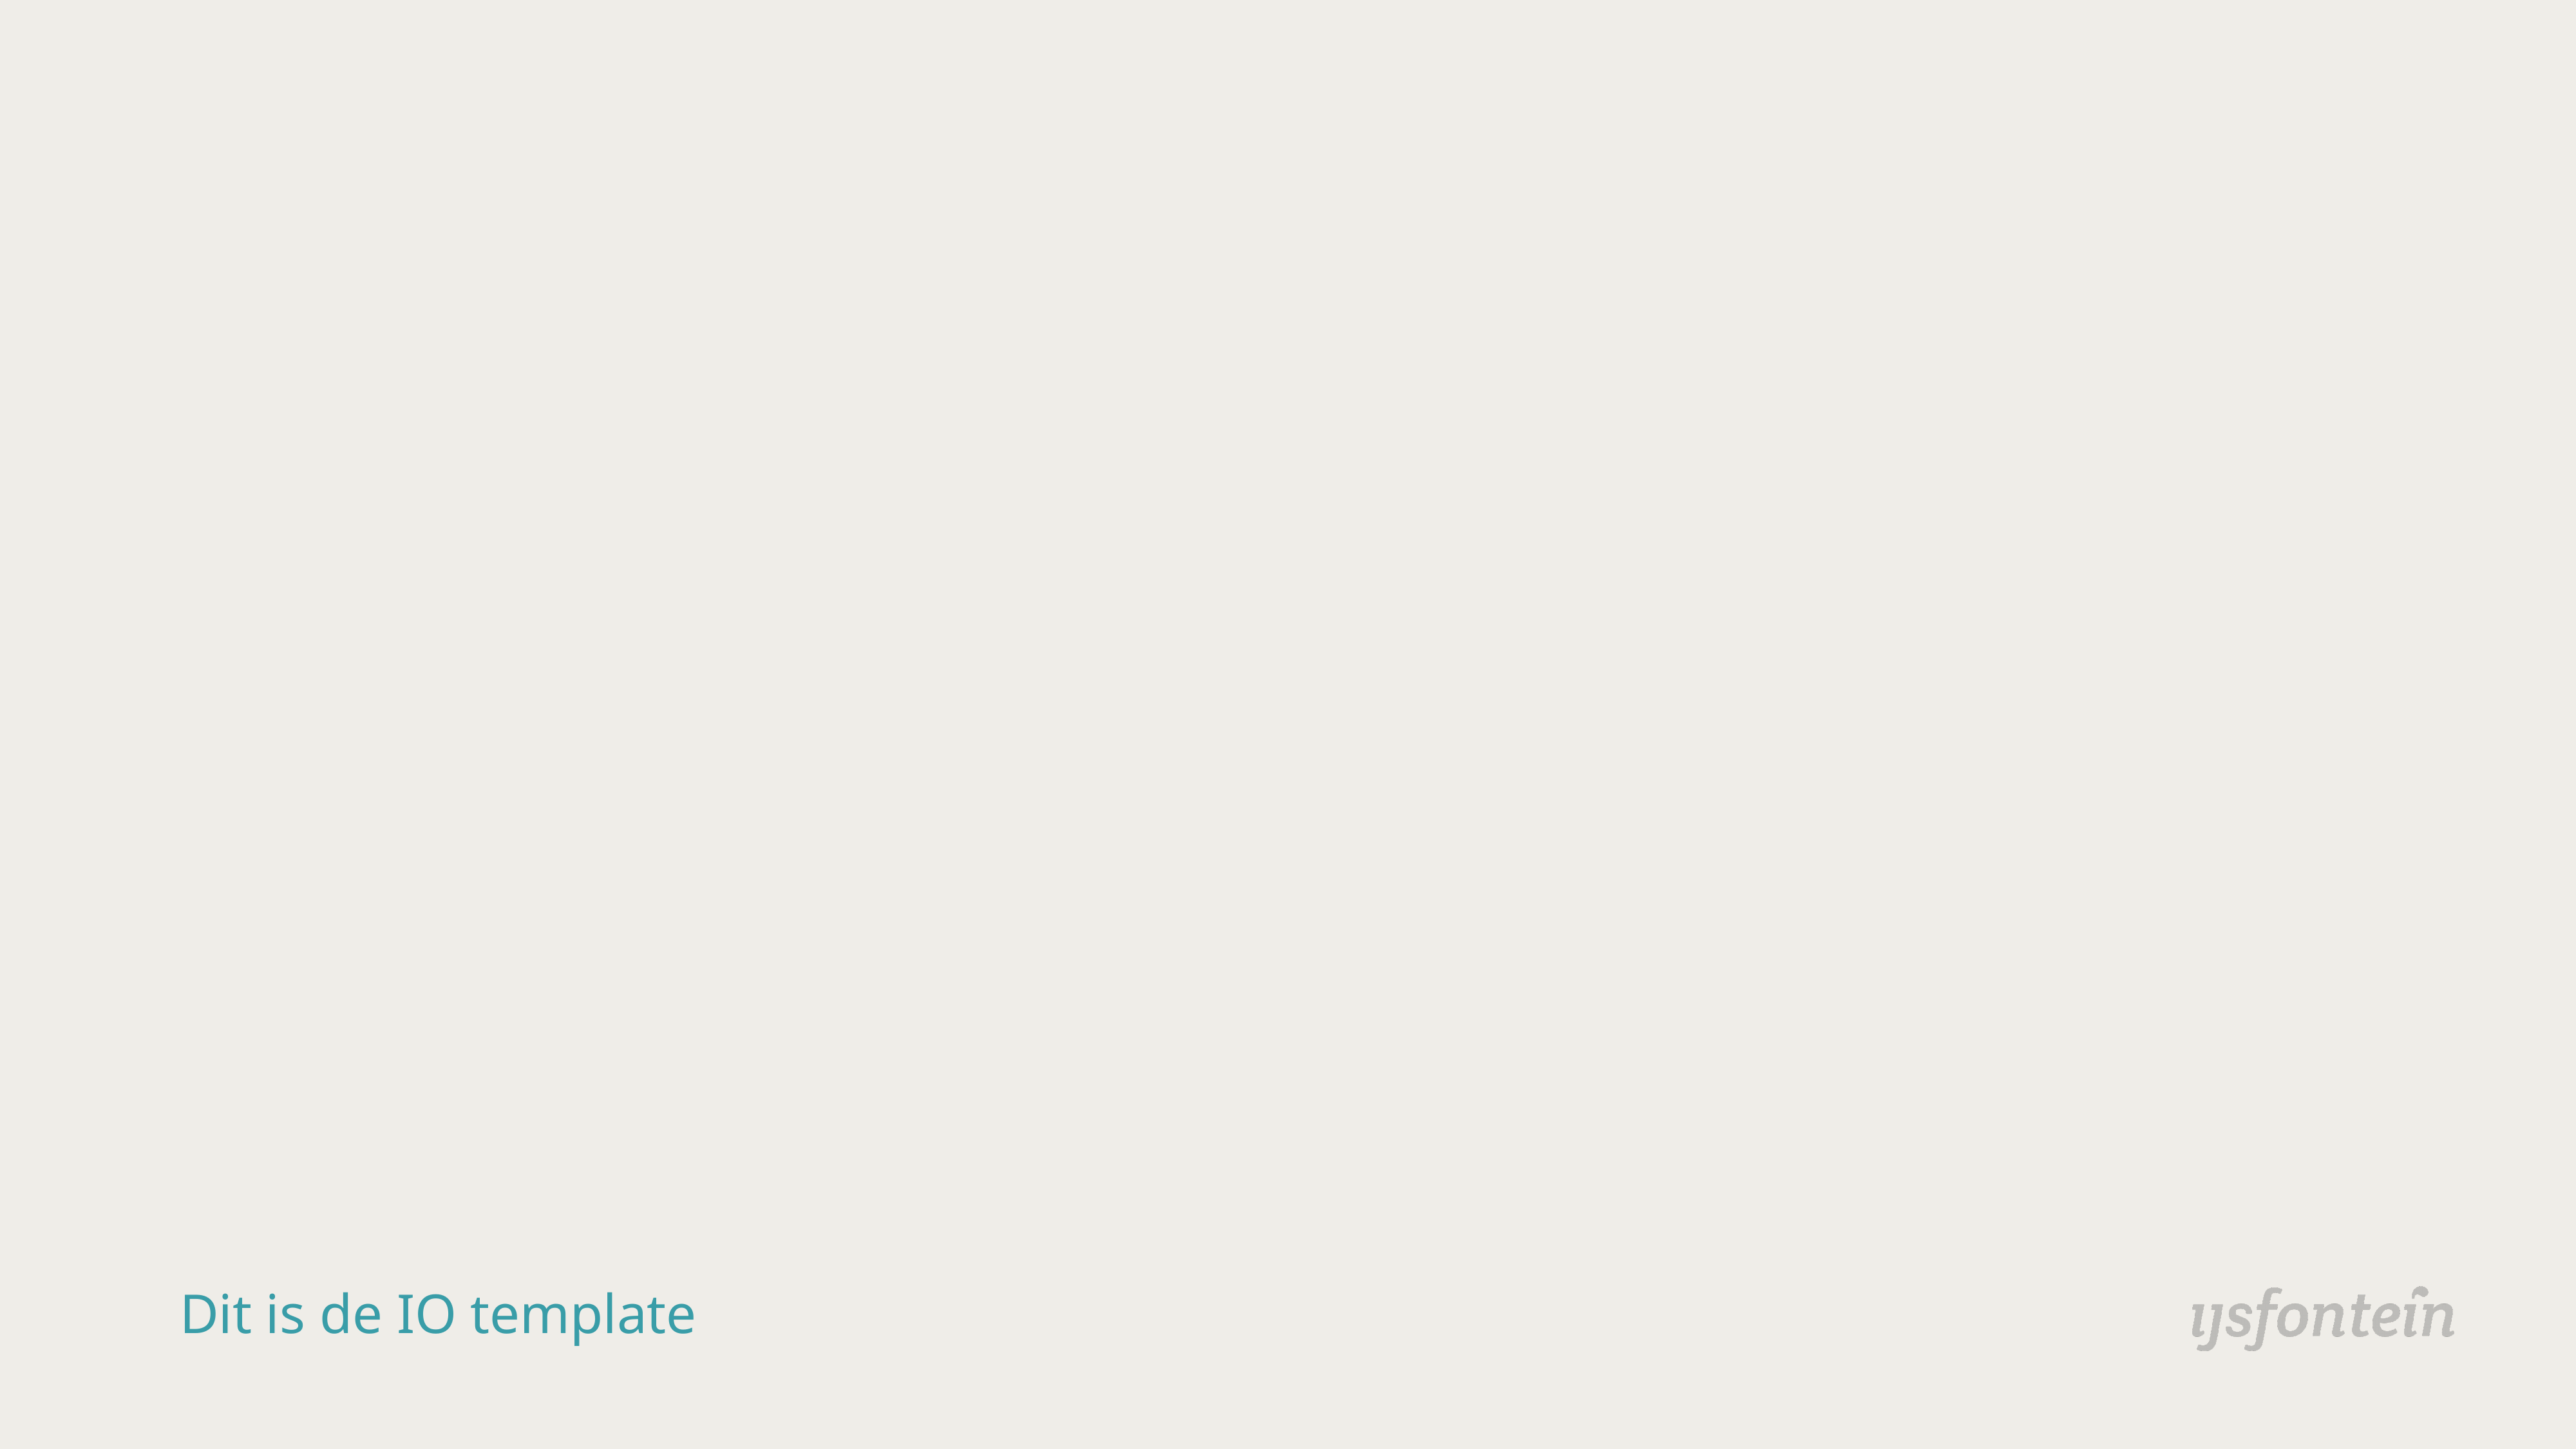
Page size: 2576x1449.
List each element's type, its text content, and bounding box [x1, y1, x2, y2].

picture [2192, 1286, 2454, 1352]
text_box Dit is de IO template [174, 1274, 1852, 1350]
